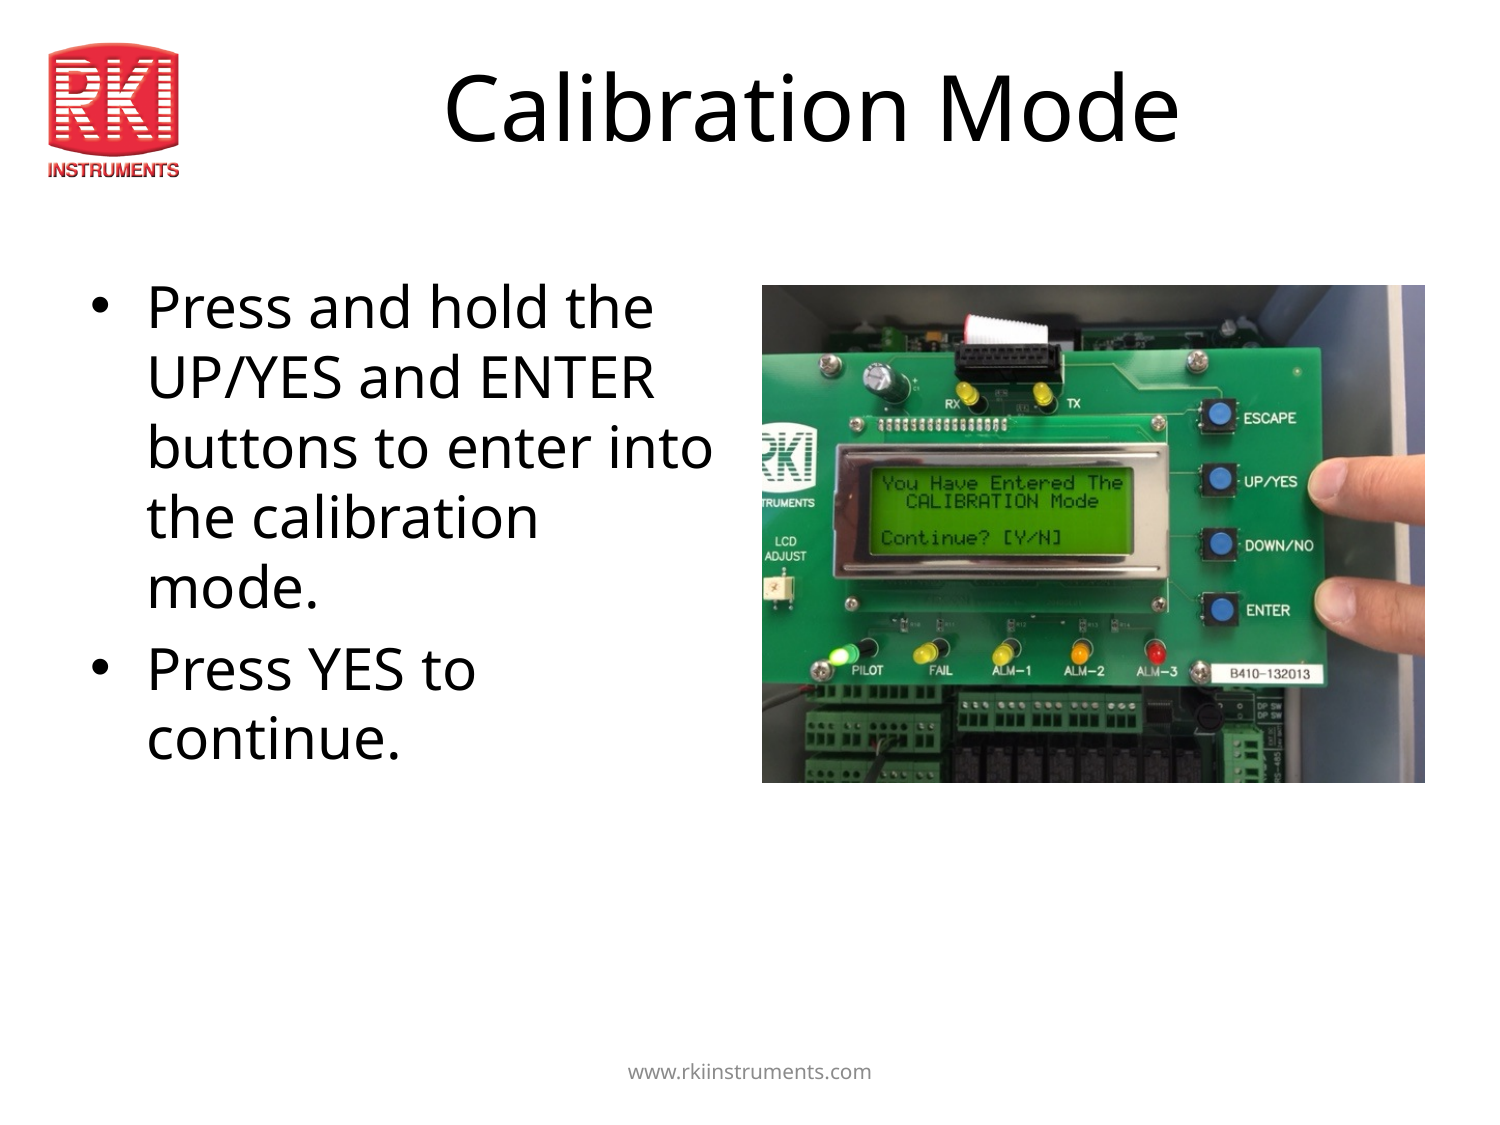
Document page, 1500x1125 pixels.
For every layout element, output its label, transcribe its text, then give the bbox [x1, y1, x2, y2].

picture [37, 37, 188, 184]
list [762, 162, 1426, 906]
footer www.rkiinstruments.com [512, 1042, 988, 1103]
title Calibration Mode [175, 49, 1451, 161]
list Press and hold the UP/YES and ENTER buttons to enter into the calibration mode. Press YES to continue. [75, 262, 738, 1005]
